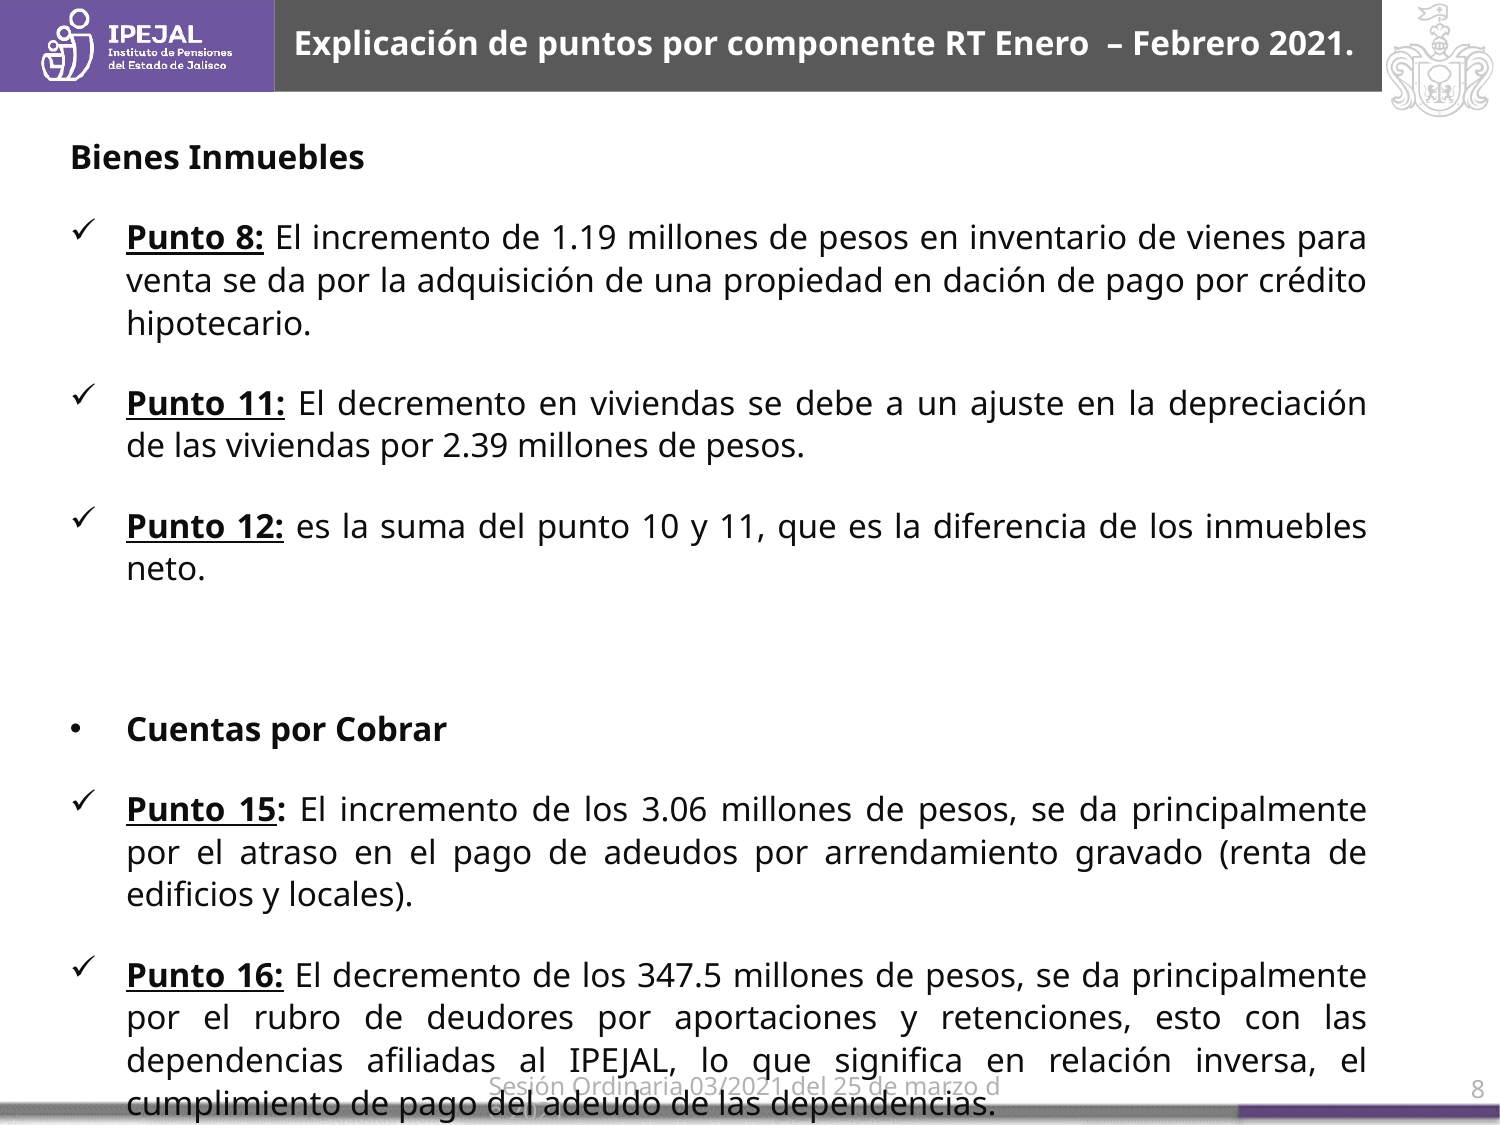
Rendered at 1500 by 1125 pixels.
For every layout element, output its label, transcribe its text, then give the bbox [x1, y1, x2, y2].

title Explicación de puntos por componente RT Enero – Febrero 2021. [278, 4, 1385, 85]
picture [0, 0, 275, 92]
slide_number 8 [1149, 1060, 1500, 1121]
list Bienes Inmuebles Punto 8: El incremento de 1.19 millones de pesos en inventario de vienes para venta se da por la adquisición de una propiedad en dación de pago por crédito hipotecario. Punto 11: El decremento en viviendas se debe a un ajuste en la depreciación de las viviendas por 2.39 millones de pesos. Punto 12: es la suma del punto 10 y 11, que es la diferencia de los inmuebles neto. Cuentas por Cobrar Punto 15: El incremento de los 3.06 millones de pesos, se da principalmente por el atraso en el pago de adeudos por arrendamiento gravado (renta de edificios y locales). Punto 16: El decremento de los 347.5 millones de pesos, se da principalmente por el rubro de deudores por aportaciones y retenciones, esto con las dependencias afiliadas al IPEJAL, lo que significa en relación inversa, el cumplimiento de pago del adeudo de las dependencias. [54, 125, 1385, 900]
footer Sesión Ordinaria 03/2021 del 25 de marzo de 2021 [473, 1057, 1027, 1118]
picture [0, 1096, 1500, 1125]
